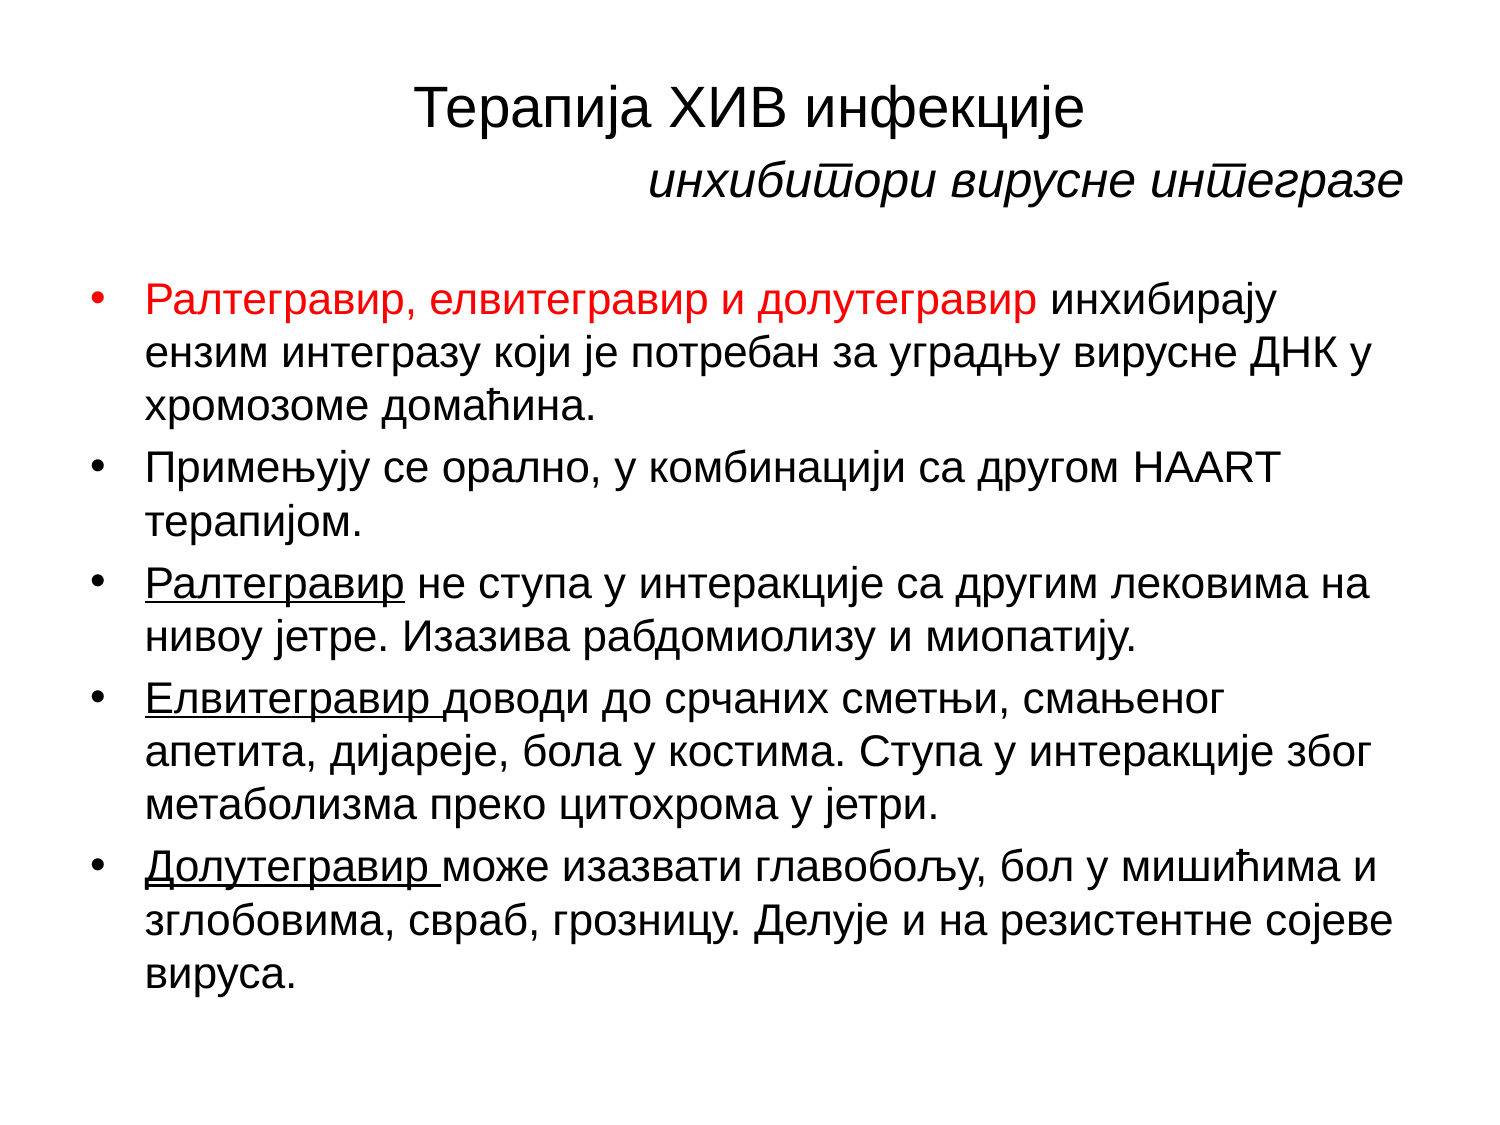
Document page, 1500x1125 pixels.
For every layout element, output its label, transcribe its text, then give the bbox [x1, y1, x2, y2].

title Терапија ХИВ инфекције инхибитори вирусне интегразе [75, 45, 1425, 233]
list Ралтегравир, елвитегравир и долутегравир инхибирају ензим интегразу који је потребан за уградњу вирусне ДНК у хромозоме домаћина. Примењују се орално, у комбинацији са другом HAART терапијом. Ралтегравир не ступа у интеракције са другим лековима на нивоу јетре. Изазива рабдомиолизу и миопатију. Елвитегравир доводи до срчаних сметњи, смањеног апетита, дијареје, бола у костима. Ступа у интеракције због метаболизма преко цитохрома у јетри. Долутегравир може изазвати главобољу, бол у мишићима и зглобовима, свраб, грозницу. Делује и на резистентне сојеве вируса. [75, 262, 1425, 1005]
